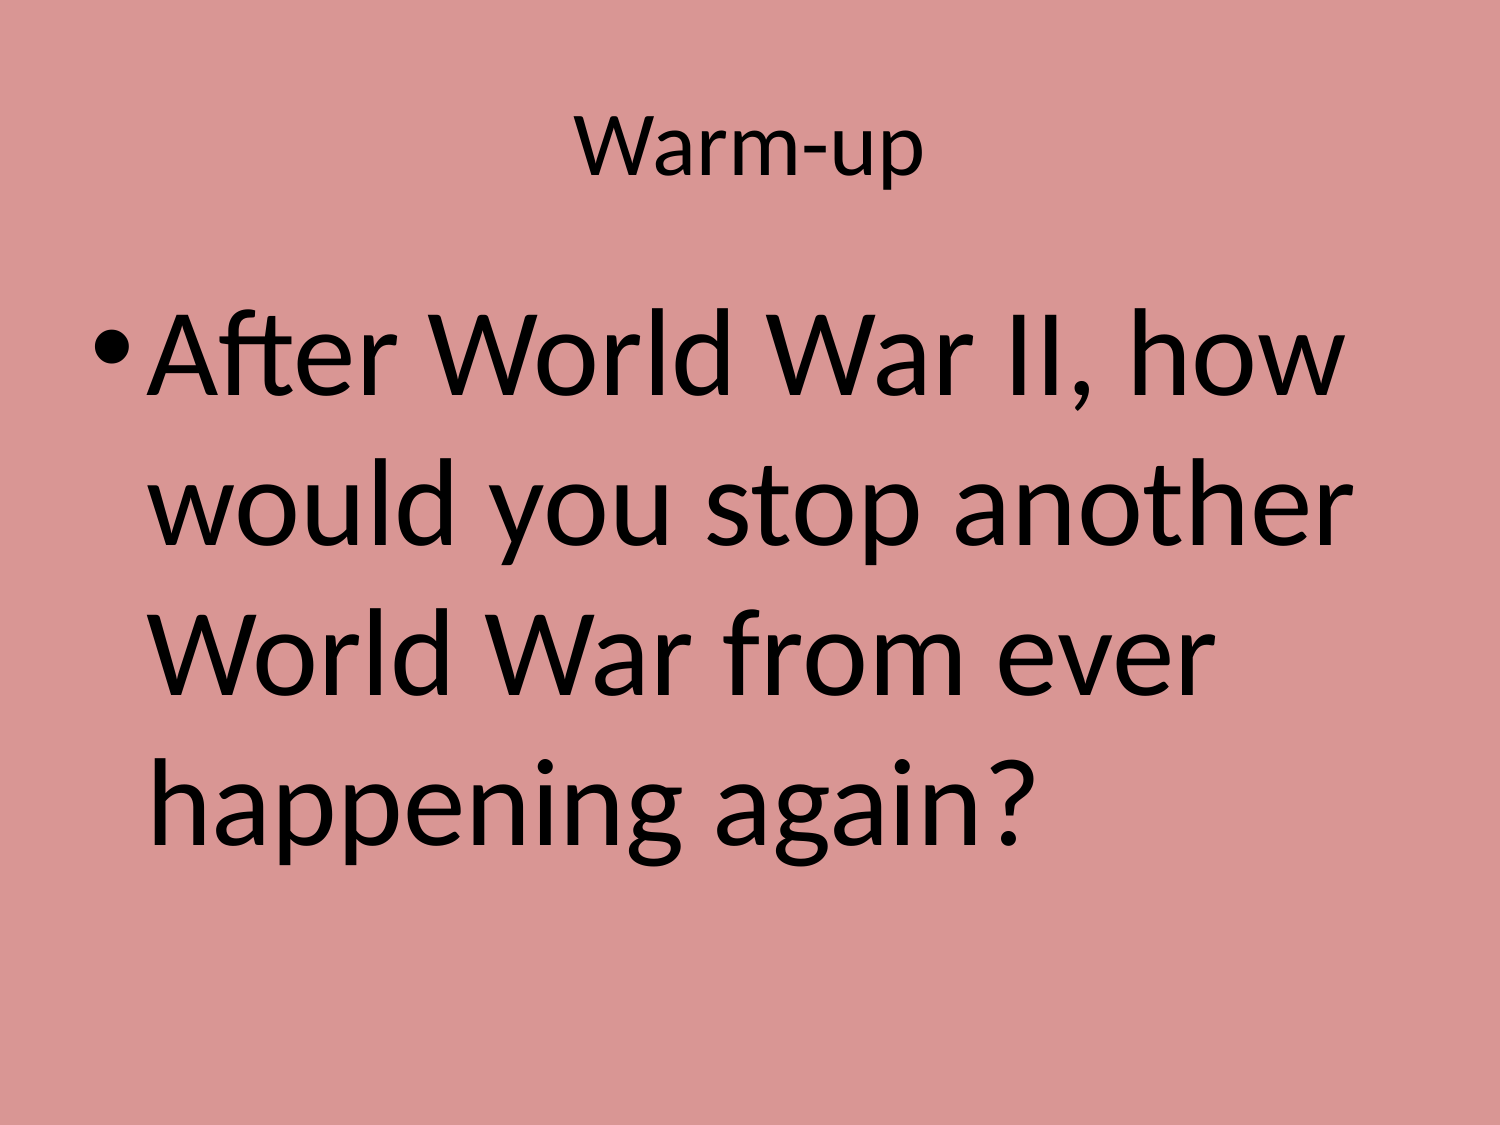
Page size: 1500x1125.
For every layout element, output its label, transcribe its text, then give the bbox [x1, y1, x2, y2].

list After World War II, how would you stop another World War from ever happening again? [75, 262, 1425, 1005]
title Warm-up [75, 45, 1425, 233]
